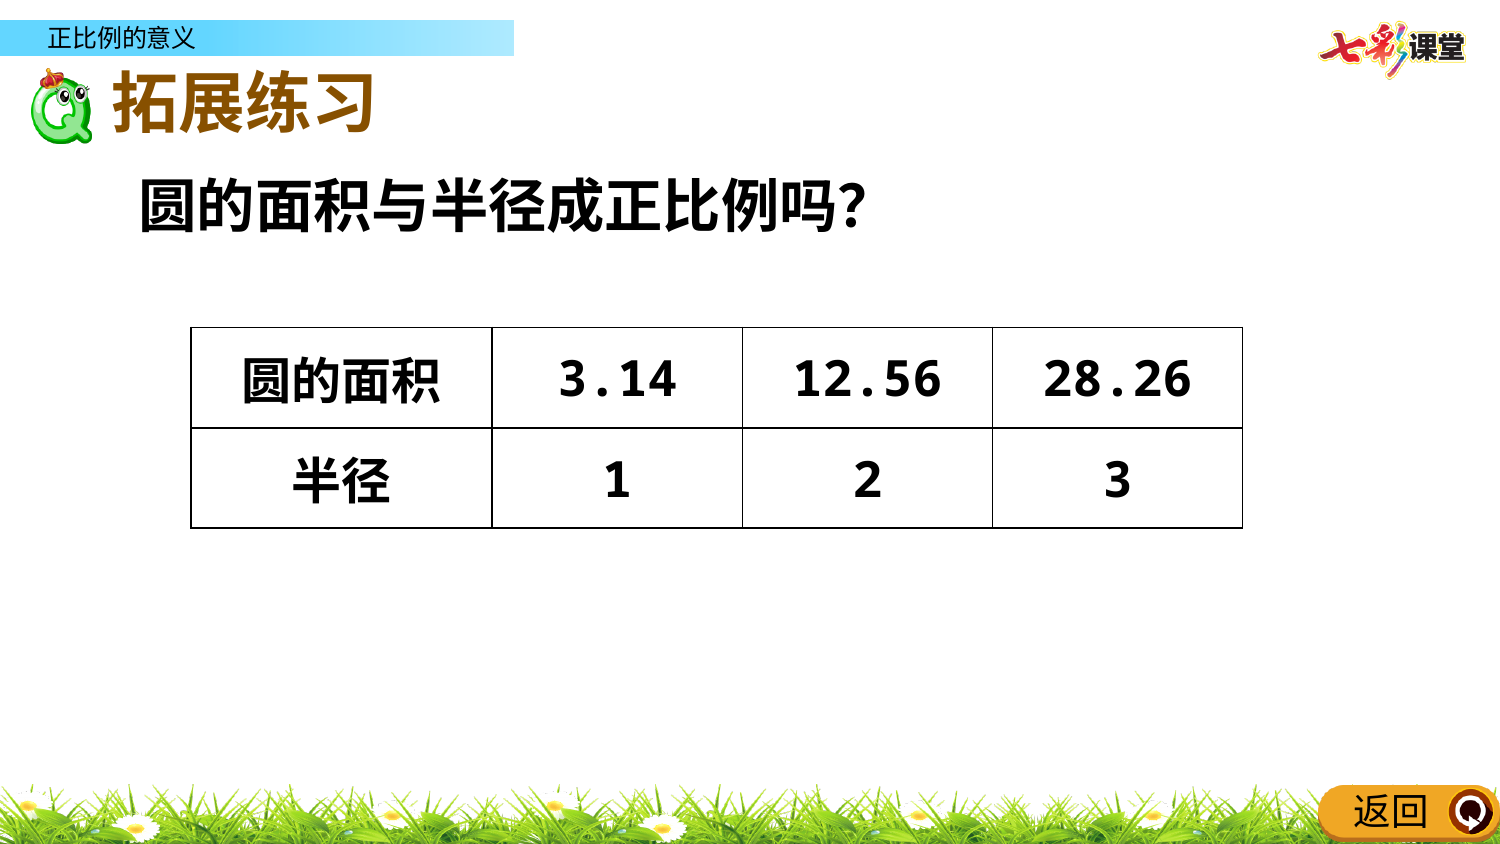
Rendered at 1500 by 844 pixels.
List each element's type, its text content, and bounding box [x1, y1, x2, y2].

table_header 3.14 [493, 328, 742, 427]
table_cell 2 [743, 429, 992, 527]
text_box 拓展练习 [100, 55, 404, 147]
table_header 28.26 [993, 328, 1242, 427]
table_cell 3 [993, 429, 1242, 527]
table_cell 1 [493, 429, 742, 527]
table_header 圆的面积 [192, 328, 491, 427]
picture [31, 68, 92, 145]
picture [1316, 20, 1468, 80]
table_header 12.56 [743, 328, 992, 427]
picture [0, 784, 1500, 844]
table_cell 半径 [192, 429, 491, 527]
text_box 圆的面积与半径成正比例吗？ [123, 161, 977, 247]
